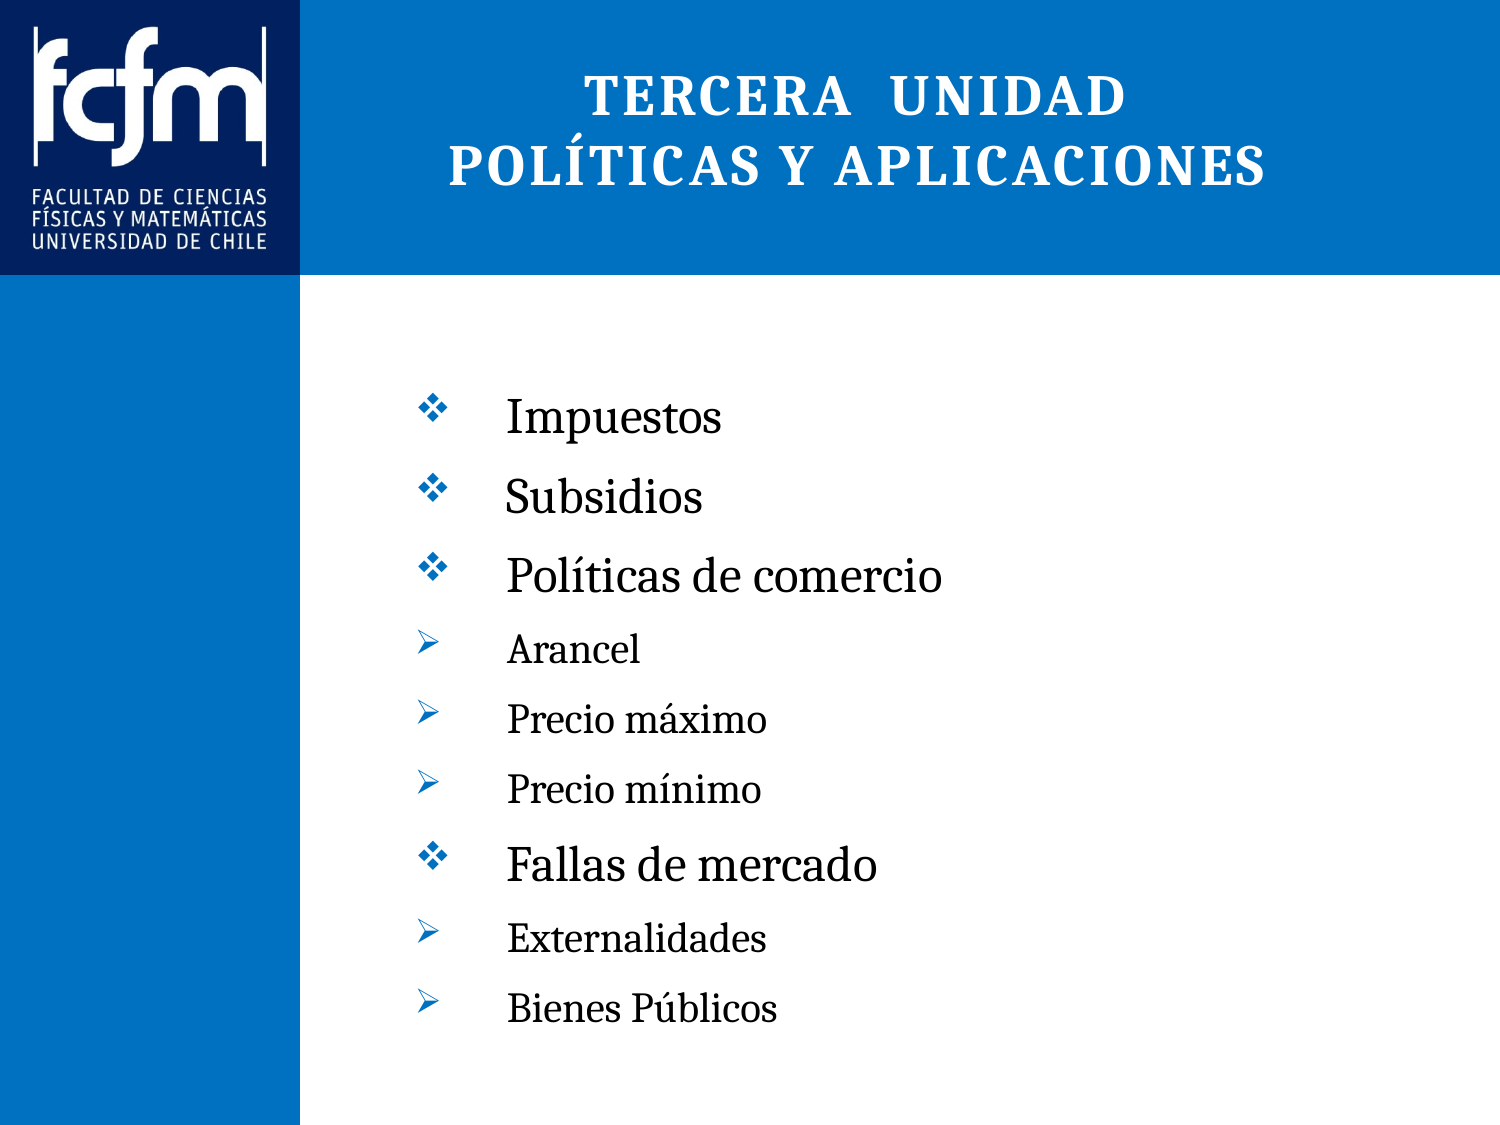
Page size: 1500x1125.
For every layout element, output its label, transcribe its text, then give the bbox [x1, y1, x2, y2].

list Impuestos Subsidios Políticas de comercio Arancel Precio máximo Precio mínimo Fallas de mercado Externalidades Bienes Públicos [399, 375, 1425, 1047]
picture [29, 18, 272, 254]
title Tercera unidad Políticas y aplicaciones [419, 40, 1295, 214]
